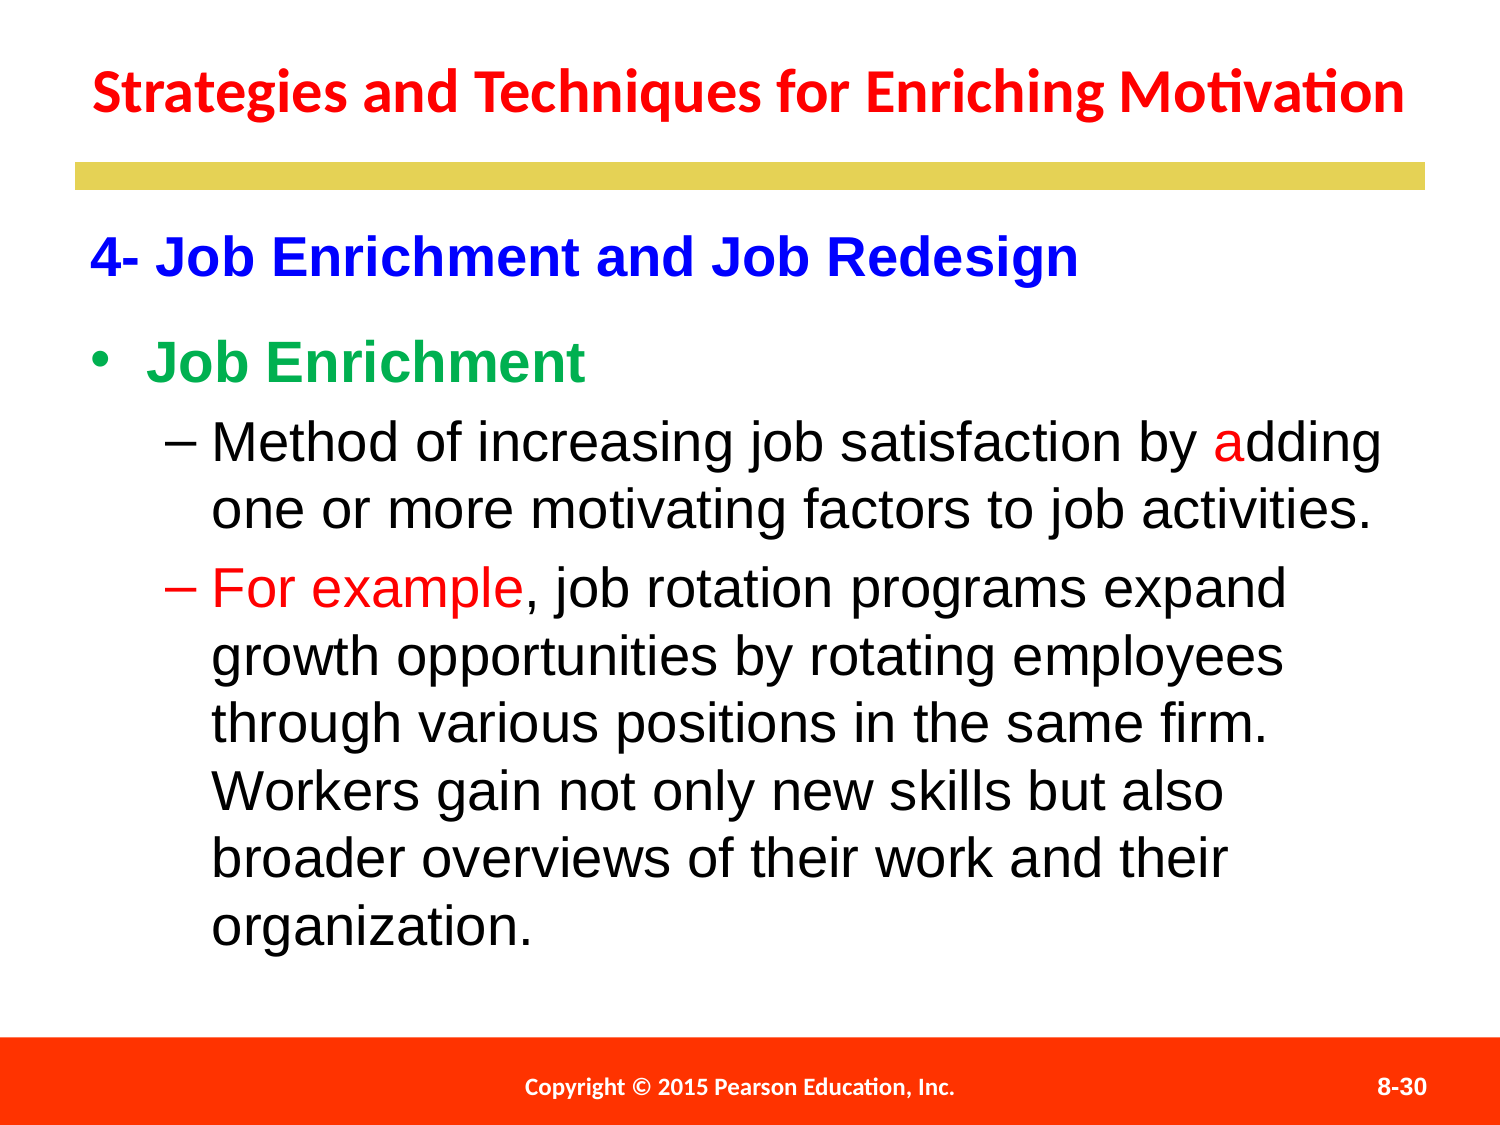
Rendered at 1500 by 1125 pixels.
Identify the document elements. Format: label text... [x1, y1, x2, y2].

picture [75, 162, 1425, 190]
text_box Strategies and Techniques for Enriching Motivation [74, 24, 1425, 150]
list 4- Job Enrichment and Job Redesign Job Enrichment Method of increasing job satisfaction by adding one or more motivating factors to job activities. For example, job rotation programs expand growth opportunities by rotating employees through various positions in the same firm. Workers gain not only new skills but also broader overviews of their work and their organization. [74, 212, 1426, 1018]
